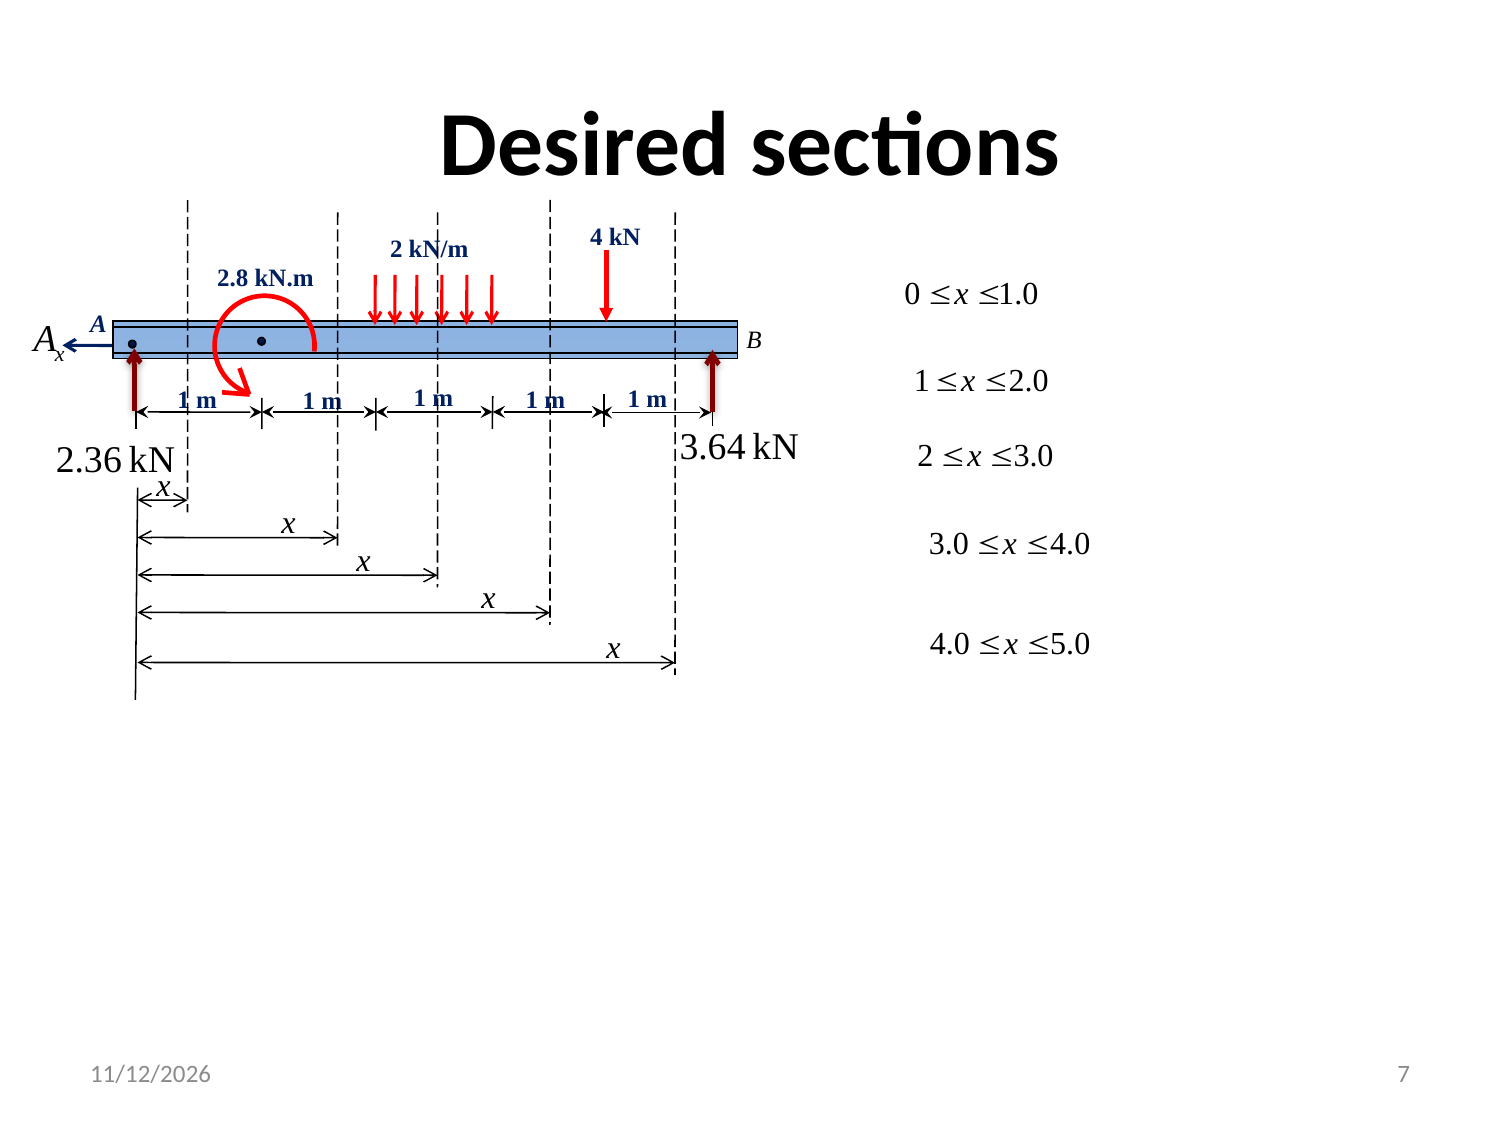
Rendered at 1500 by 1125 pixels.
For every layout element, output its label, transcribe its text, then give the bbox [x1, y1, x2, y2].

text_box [599, 637, 627, 668]
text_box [912, 437, 1060, 476]
title Desired sections [75, 45, 1425, 233]
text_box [30, 592, 243, 596]
slide_number 7 [1074, 1042, 1425, 1103]
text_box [924, 624, 1097, 663]
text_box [924, 524, 1097, 563]
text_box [349, 549, 377, 580]
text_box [149, 474, 177, 505]
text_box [24, 212, 808, 482]
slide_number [75, 1042, 425, 1103]
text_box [912, 362, 1055, 401]
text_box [274, 512, 302, 543]
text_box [899, 274, 1045, 313]
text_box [474, 587, 502, 618]
